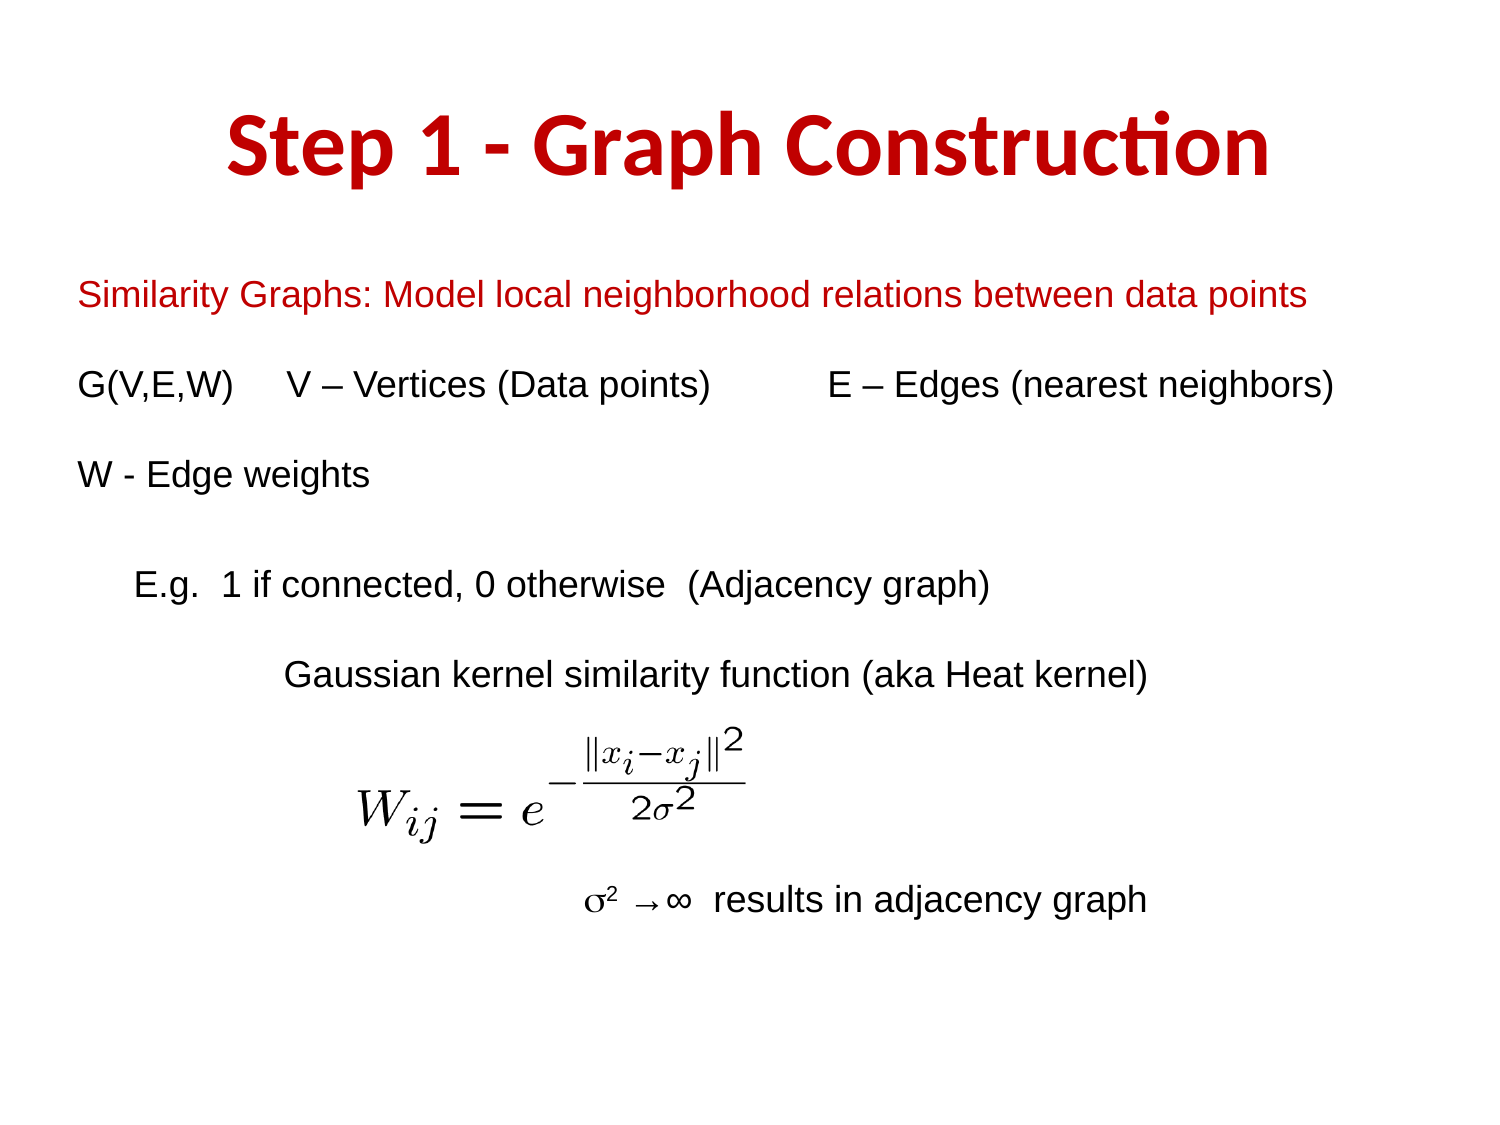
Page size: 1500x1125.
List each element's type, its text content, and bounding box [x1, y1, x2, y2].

text_box Similarity Graphs: Model local neighborhood relations between data points G(V,E,W) V – Vertices (Data points) E – Edges (nearest neighbors) W - Edge weights E.g. 1 if connected, 0 otherwise (Adjacency graph) Gaussian kernel similarity function (aka Heat kernel) s2 →∞ results in adjacency graph [62, 262, 1438, 1063]
title Step 1 - Graph Construction [75, 45, 1425, 233]
picture [357, 724, 748, 844]
